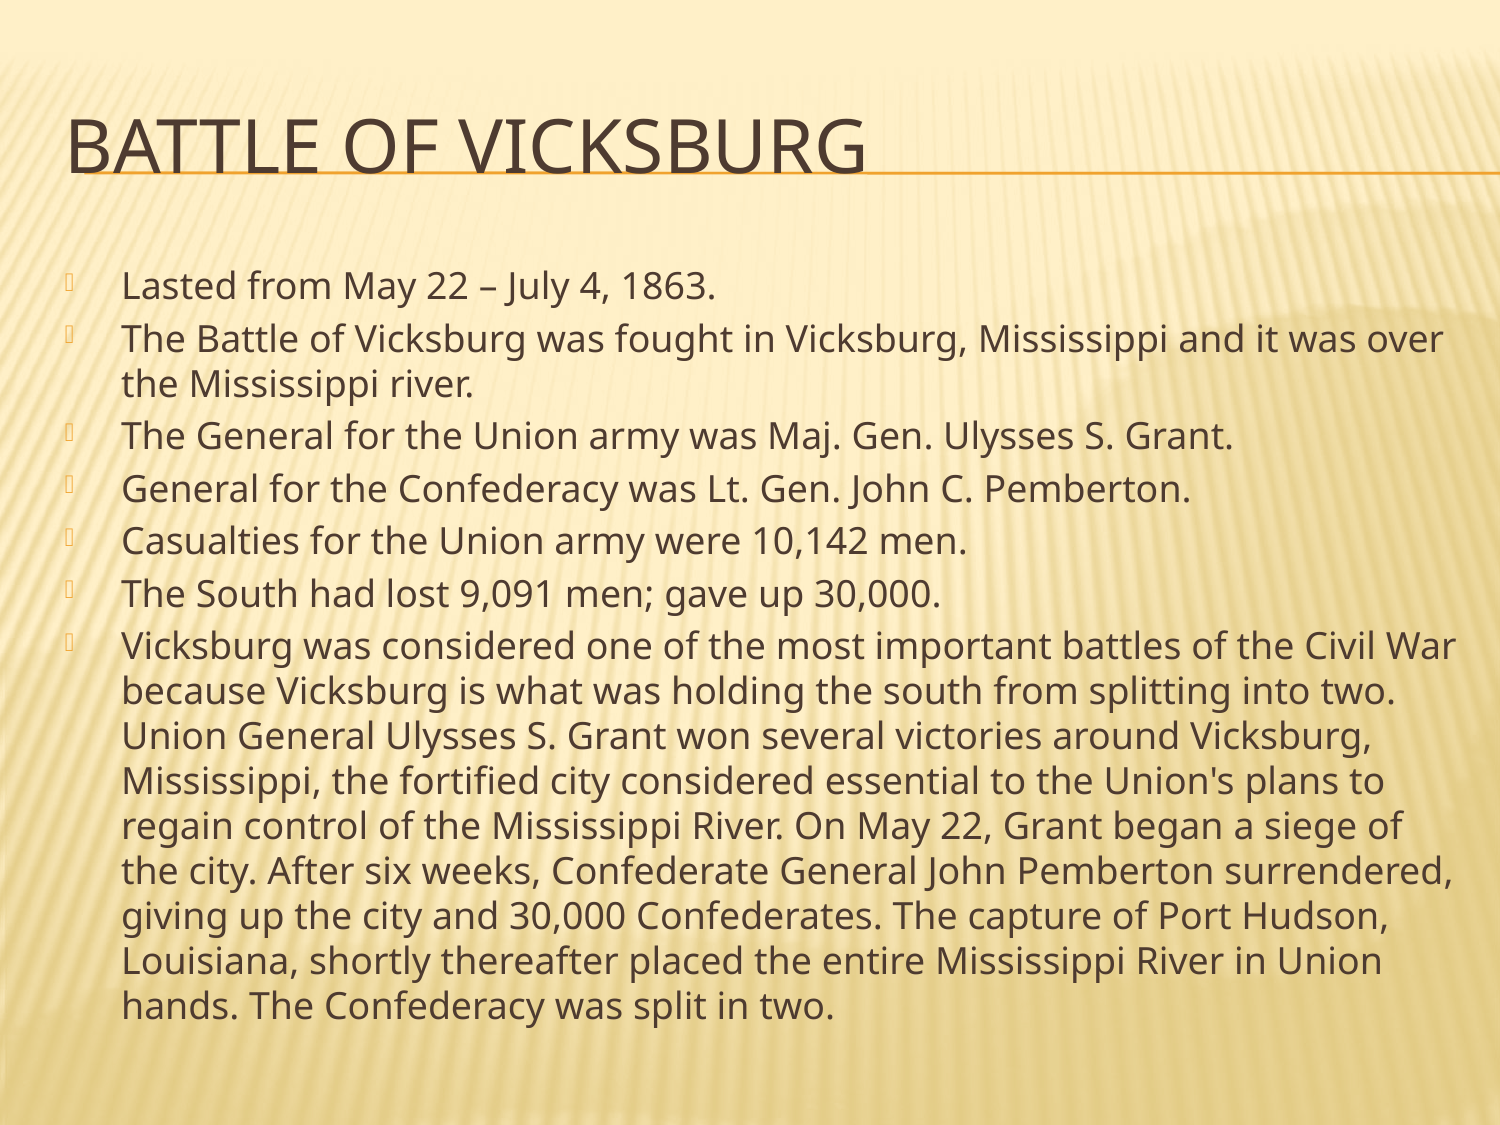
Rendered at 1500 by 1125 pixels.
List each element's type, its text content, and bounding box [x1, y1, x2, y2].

title Battle of Vicksburg [50, 75, 1475, 213]
list Lasted from May 22 – July 4, 1863. The Battle of Vicksburg was fought in Vicksburg, Mississippi and it was over the Mississippi river. The General for the Union army was Maj. Gen. Ulysses S. Grant. General for the Confederacy was Lt. Gen. John C. Pemberton. Casualties for the Union army were 10,142 men. The South had lost 9,091 men; gave up 30,000. Vicksburg was considered one of the most important battles of the Civil War because Vicksburg is what was holding the south from splitting into two. Union General Ulysses S. Grant won several victories around Vicksburg, Mississippi, the fortified city considered essential to the Union's plans to regain control of the Mississippi River. On May 22, Grant began a siege of the city. After six weeks, Confederate General John Pemberton surrendered, giving up the city and 30,000 Confederates. The capture of Port Hudson, Louisiana, shortly thereafter placed the entire Mississippi River in Union hands. The Confederacy was split in two. [50, 254, 1475, 998]
